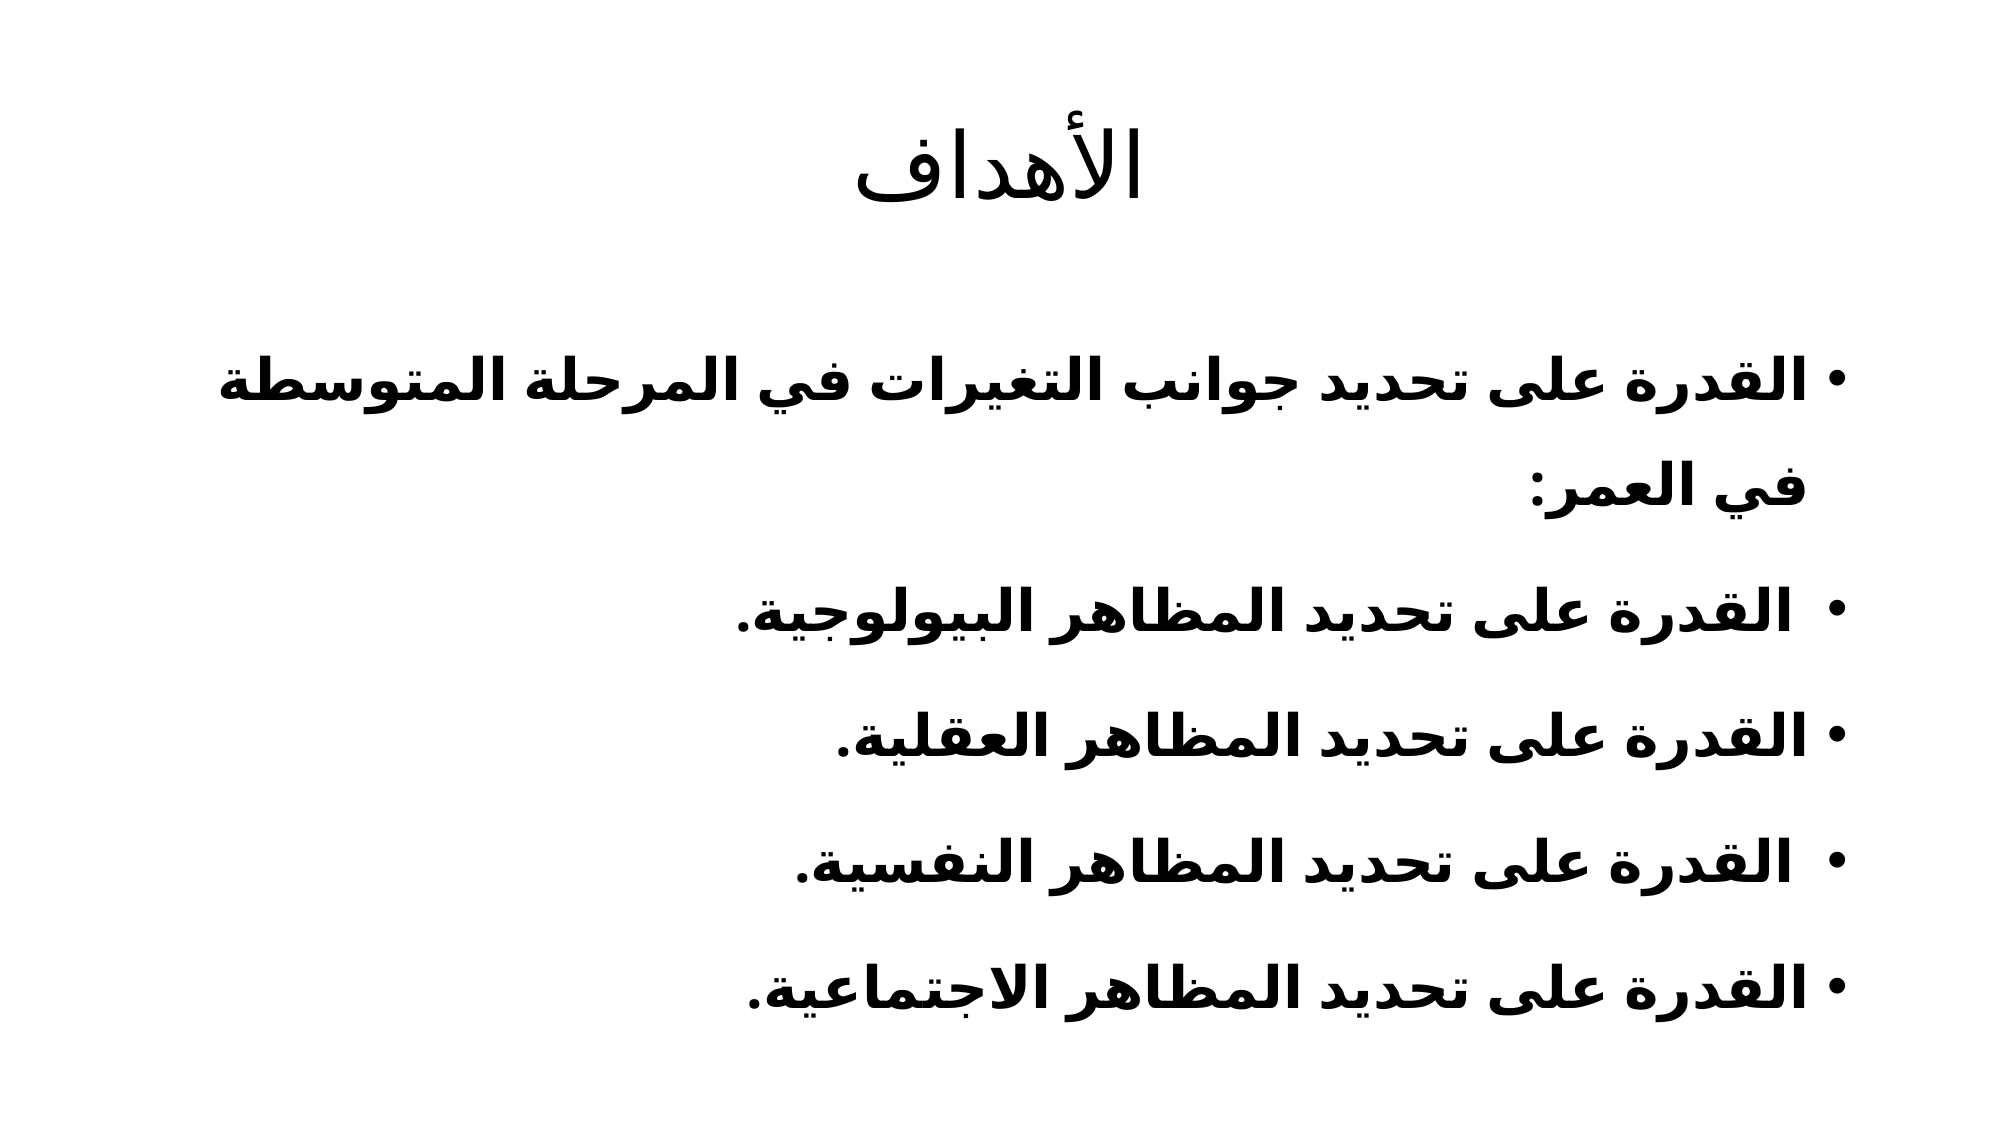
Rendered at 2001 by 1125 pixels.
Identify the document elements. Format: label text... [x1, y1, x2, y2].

title الأهداف [137, 59, 1863, 278]
list القدرة على تحديد جوانب التغيرات في المرحلة المتوسطة في العمر: القدرة على تحديد المظاهر البيولوجية. القدرة على تحديد المظاهر العقلية. القدرة على تحديد المظاهر النفسية. القدرة على تحديد المظاهر الاجتماعية. [137, 299, 1863, 1014]
